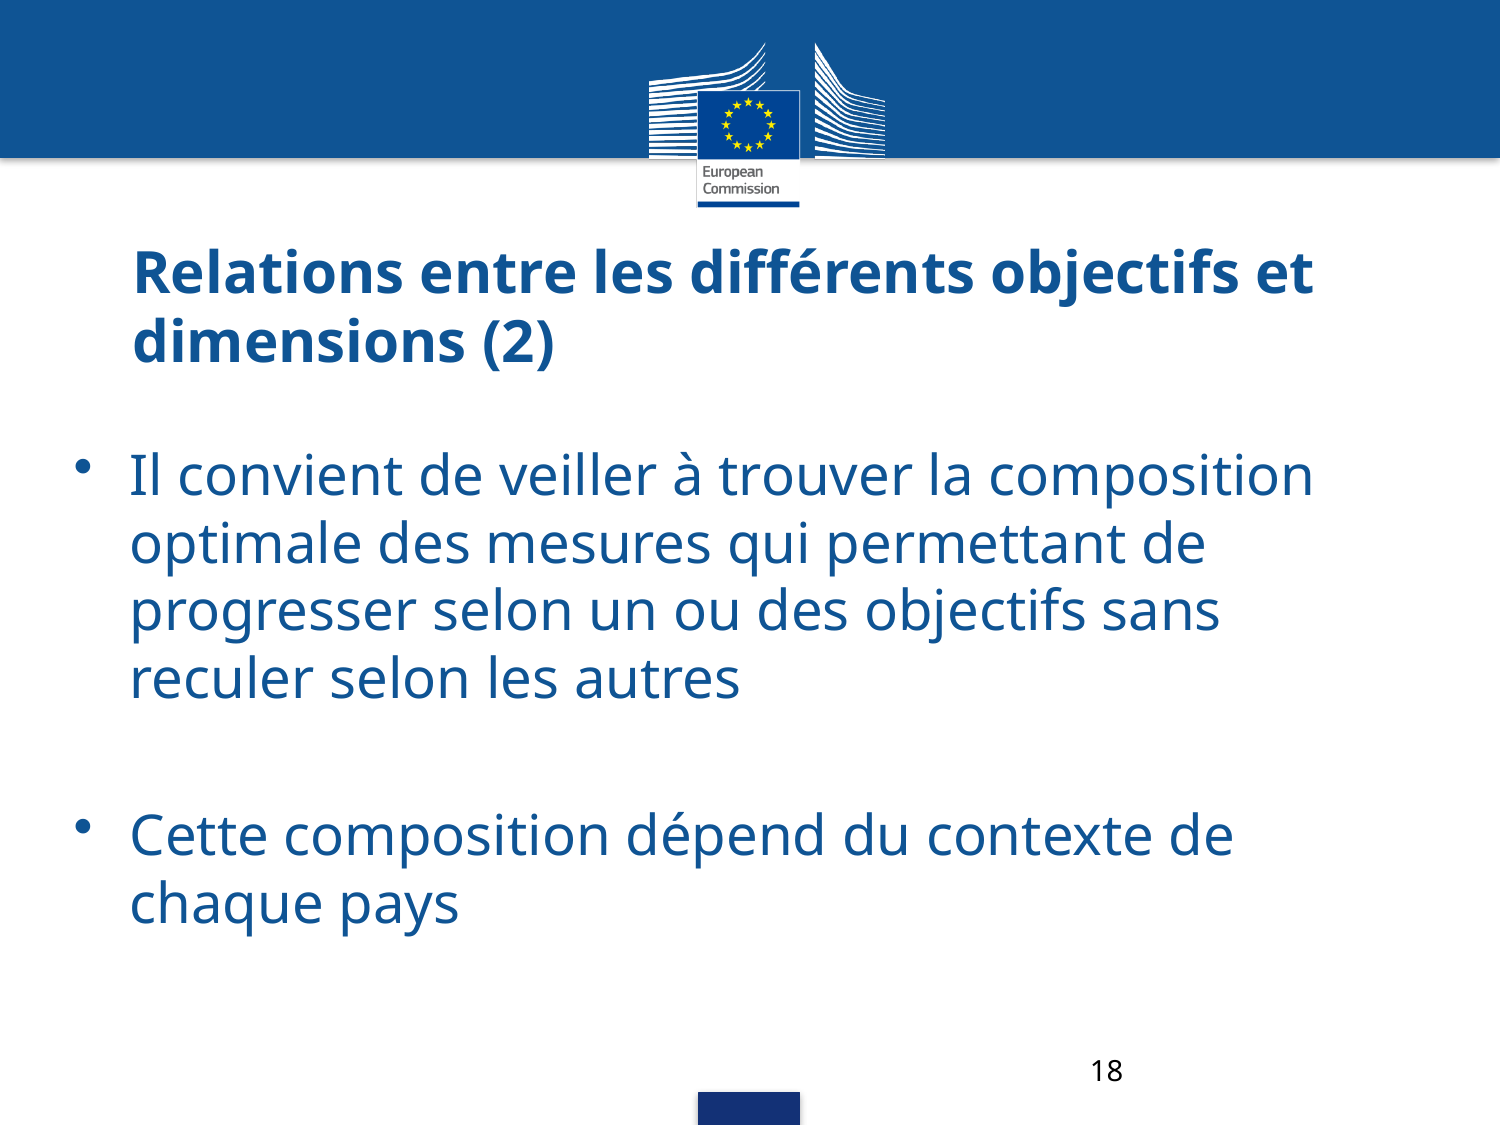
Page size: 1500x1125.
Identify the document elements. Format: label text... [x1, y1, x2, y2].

list Il convient de veiller à trouver la composition optimale des mesures qui permettant de progresser selon un ou des objectifs sans reculer selon les autres Cette composition dépend du contexte de chaque pays [58, 431, 1436, 1125]
title Relations entre les différents objectifs et dimensions (2) [58, 210, 1337, 399]
picture [649, 42, 885, 208]
